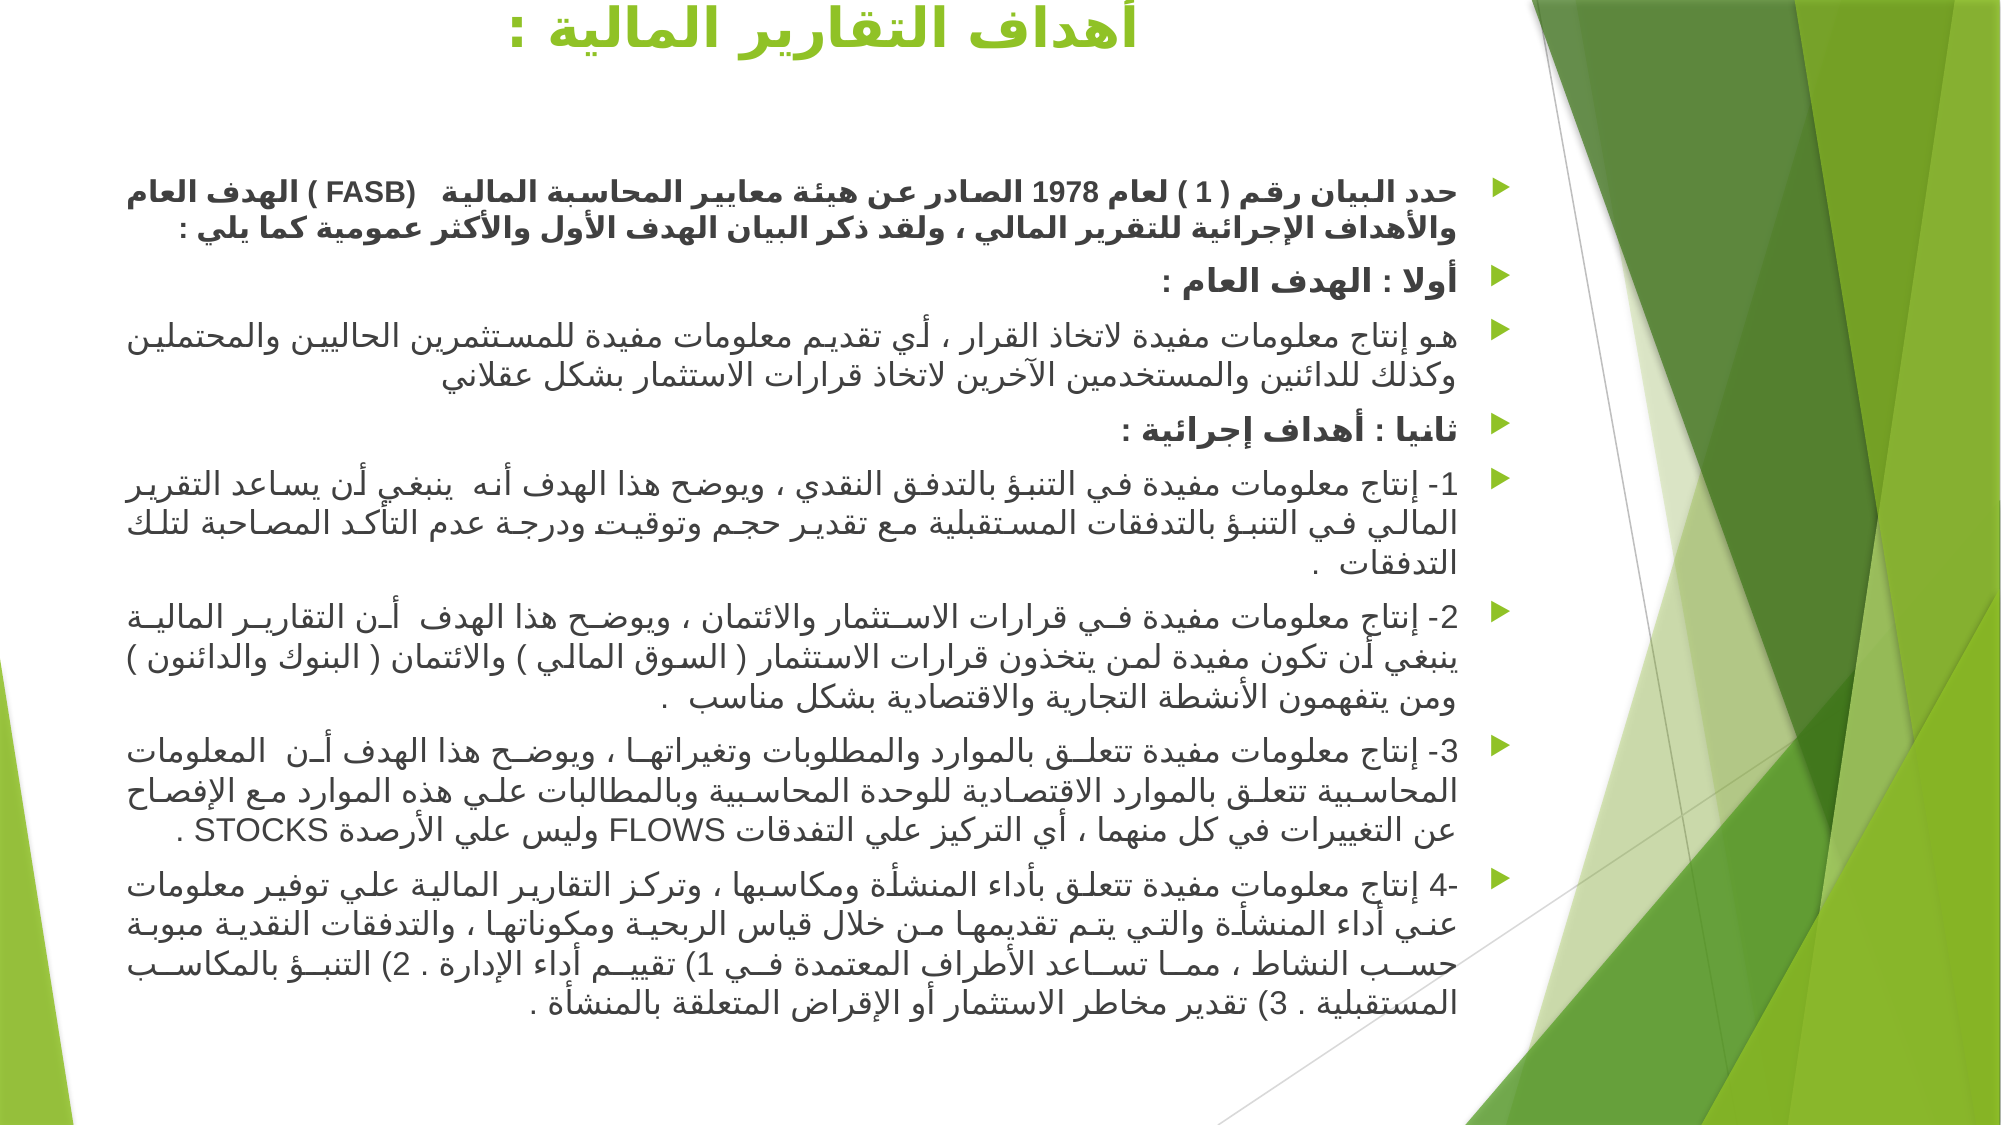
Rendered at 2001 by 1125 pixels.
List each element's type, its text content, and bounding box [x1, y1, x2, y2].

title أهداف التقارير المالية : [111, 0, 1522, 164]
list حدد البيان رقم ( 1 ) لعام 1978 الصادر عن هيئة معايير المحاسبة المالية (FASB ) الهدف العام والأهداف الإجرائية للتقرير المالي ، ولقد ذكر البيان الهدف الأول والأكثر عمومية كما يلي : أولا : الهدف العام : هو إنتاج معلومات مفيدة لاتخاذ القرار ، أي تقديم معلومات مفيدة للمستثمرين الحاليين والمحتملين وكذلك للدائنين والمستخدمين الآخرين لاتخاذ قرارات الاستثمار بشكل عقلاني ثانيا : أهداف إجرائية : 1- إنتاج معلومات مفيدة في التنبؤ بالتدفق النقدي ، ويوضح هذا الهدف أنه ينبغي أن يساعد التقرير المالي في التنبؤ بالتدفقات المستقبلية مع تقدير حجم وتوقيت ودرجة عدم التأكد المصاحبة لتلك التدفقات . 2- إنتاج معلومات مفيدة في قرارات الاستثمار والائتمان ، ويوضح هذا الهدف أن التقارير المالية ينبغي أن تكون مفيدة لمن يتخذون قرارات الاستثمار ( السوق المالي ) والائتمان ( البنوك والدائنون ) ومن يتفهمون الأنشطة التجارية والاقتصادية بشكل مناسب . 3- إنتاج معلومات مفيدة تتعلق بالموارد والمطلوبات وتغيراتها ، ويوضح هذا الهدف أن المعلومات المحاسبية تتعلق بالموارد الاقتصادية للوحدة المحاسبية وبالمطالبات علي هذه الموارد مع الإفصاح عن التغييرات في كل منهما ، أي التركيز علي التفدقات FLOWS وليس علي الأرصدة STOCKS . -4 إنتاج معلومات مفيدة تتعلق بأداء المنشأة ومكاسبها ، وتركز التقارير المالية علي توفير معلومات عني أداء المنشأة والتي يتم تقديمها من خلال قياس الربحية ومكوناتها ، والتدفقات النقدية مبوبة حسب النشاط ، مما تساعد الأطراف المعتمدة في 1) تقييم أداء الإدارة . 2) التنبؤ بالمكاسب المستقبلية . 3) تقدير مخاطر الاستثمار أو الإقراض المتعلقة بالمنشأة . [111, 164, 1522, 1125]
